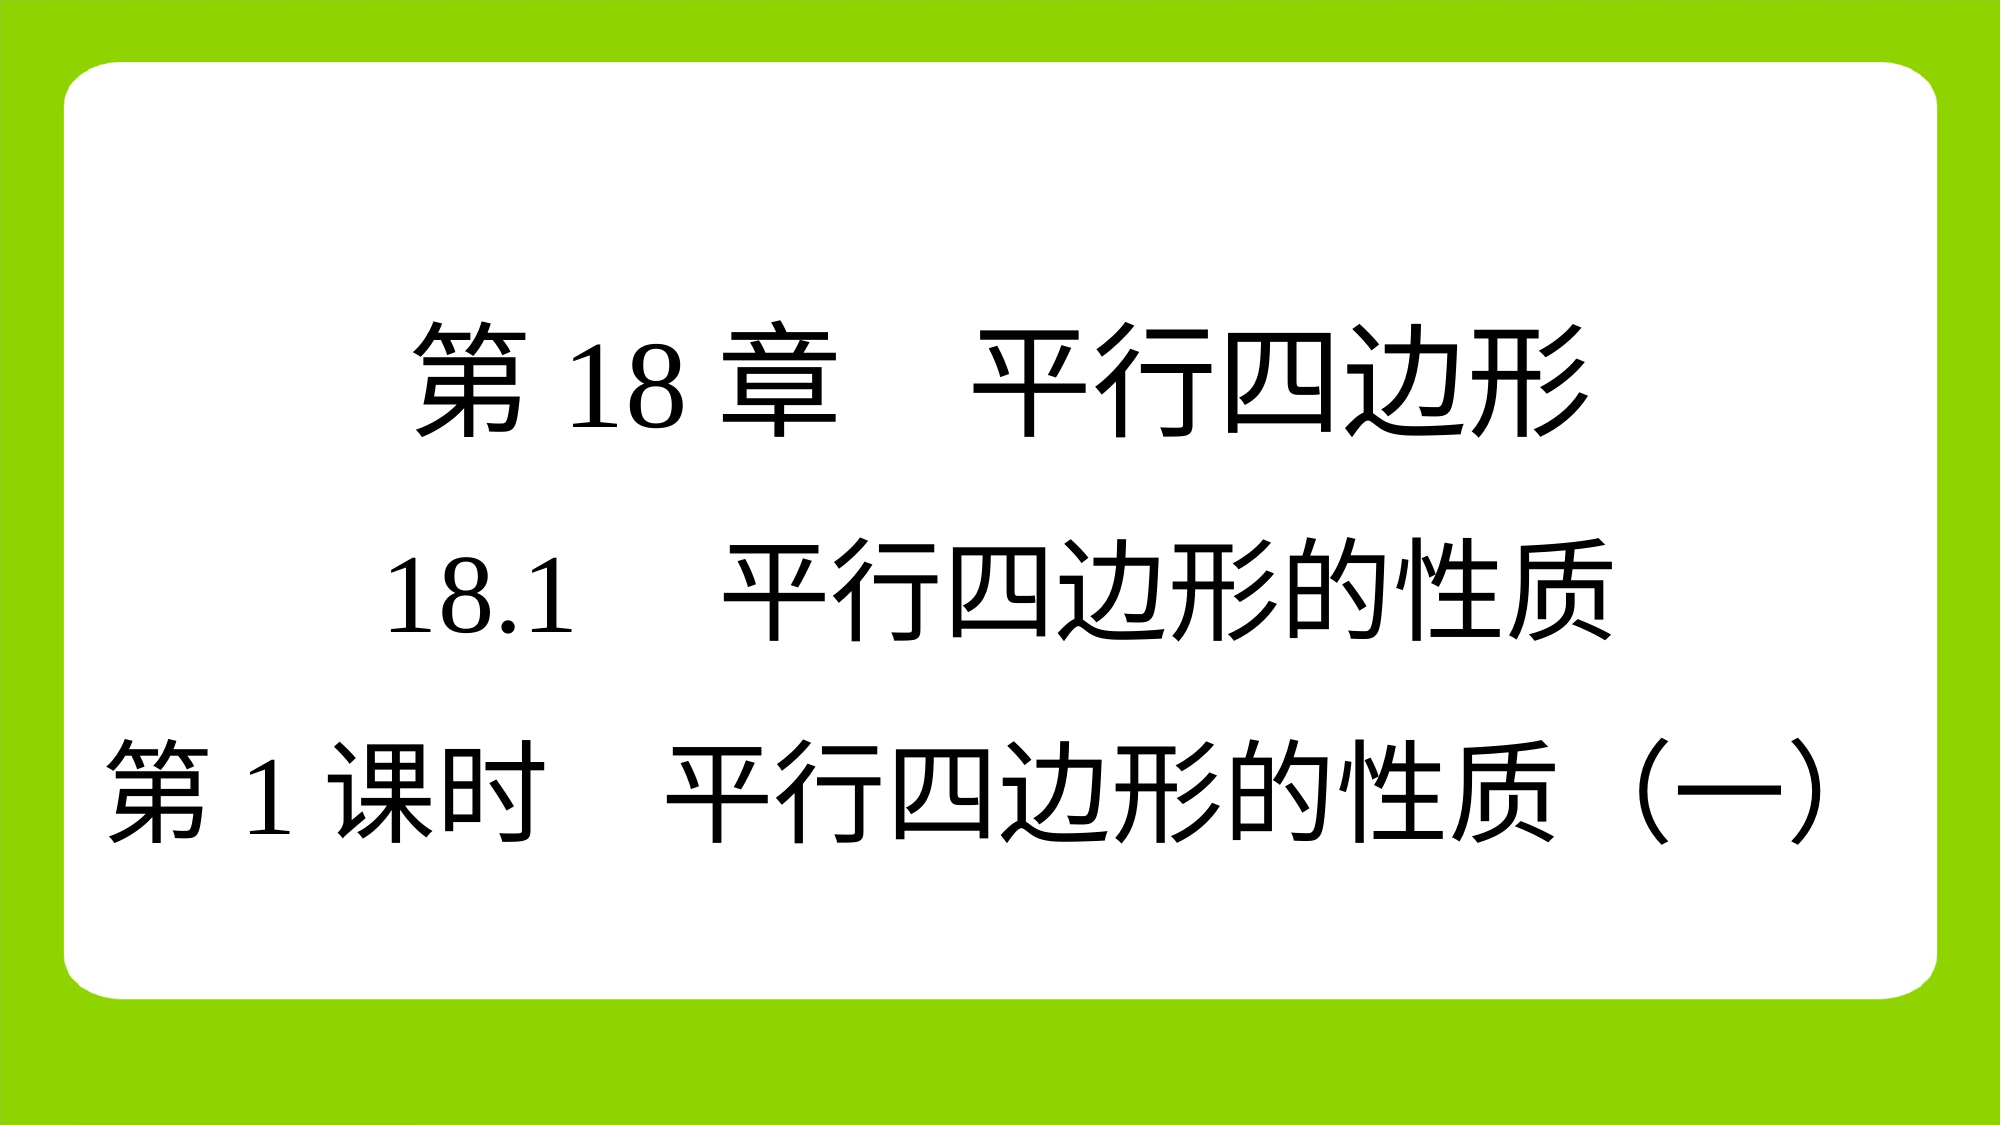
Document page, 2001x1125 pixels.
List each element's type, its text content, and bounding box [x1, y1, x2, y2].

text_box 第18章 平行四边形 18.1 平行四边形的性质 第1课时 平行四边形的性质（一） [0, 219, 2000, 865]
picture [0, 0, 2001, 1125]
